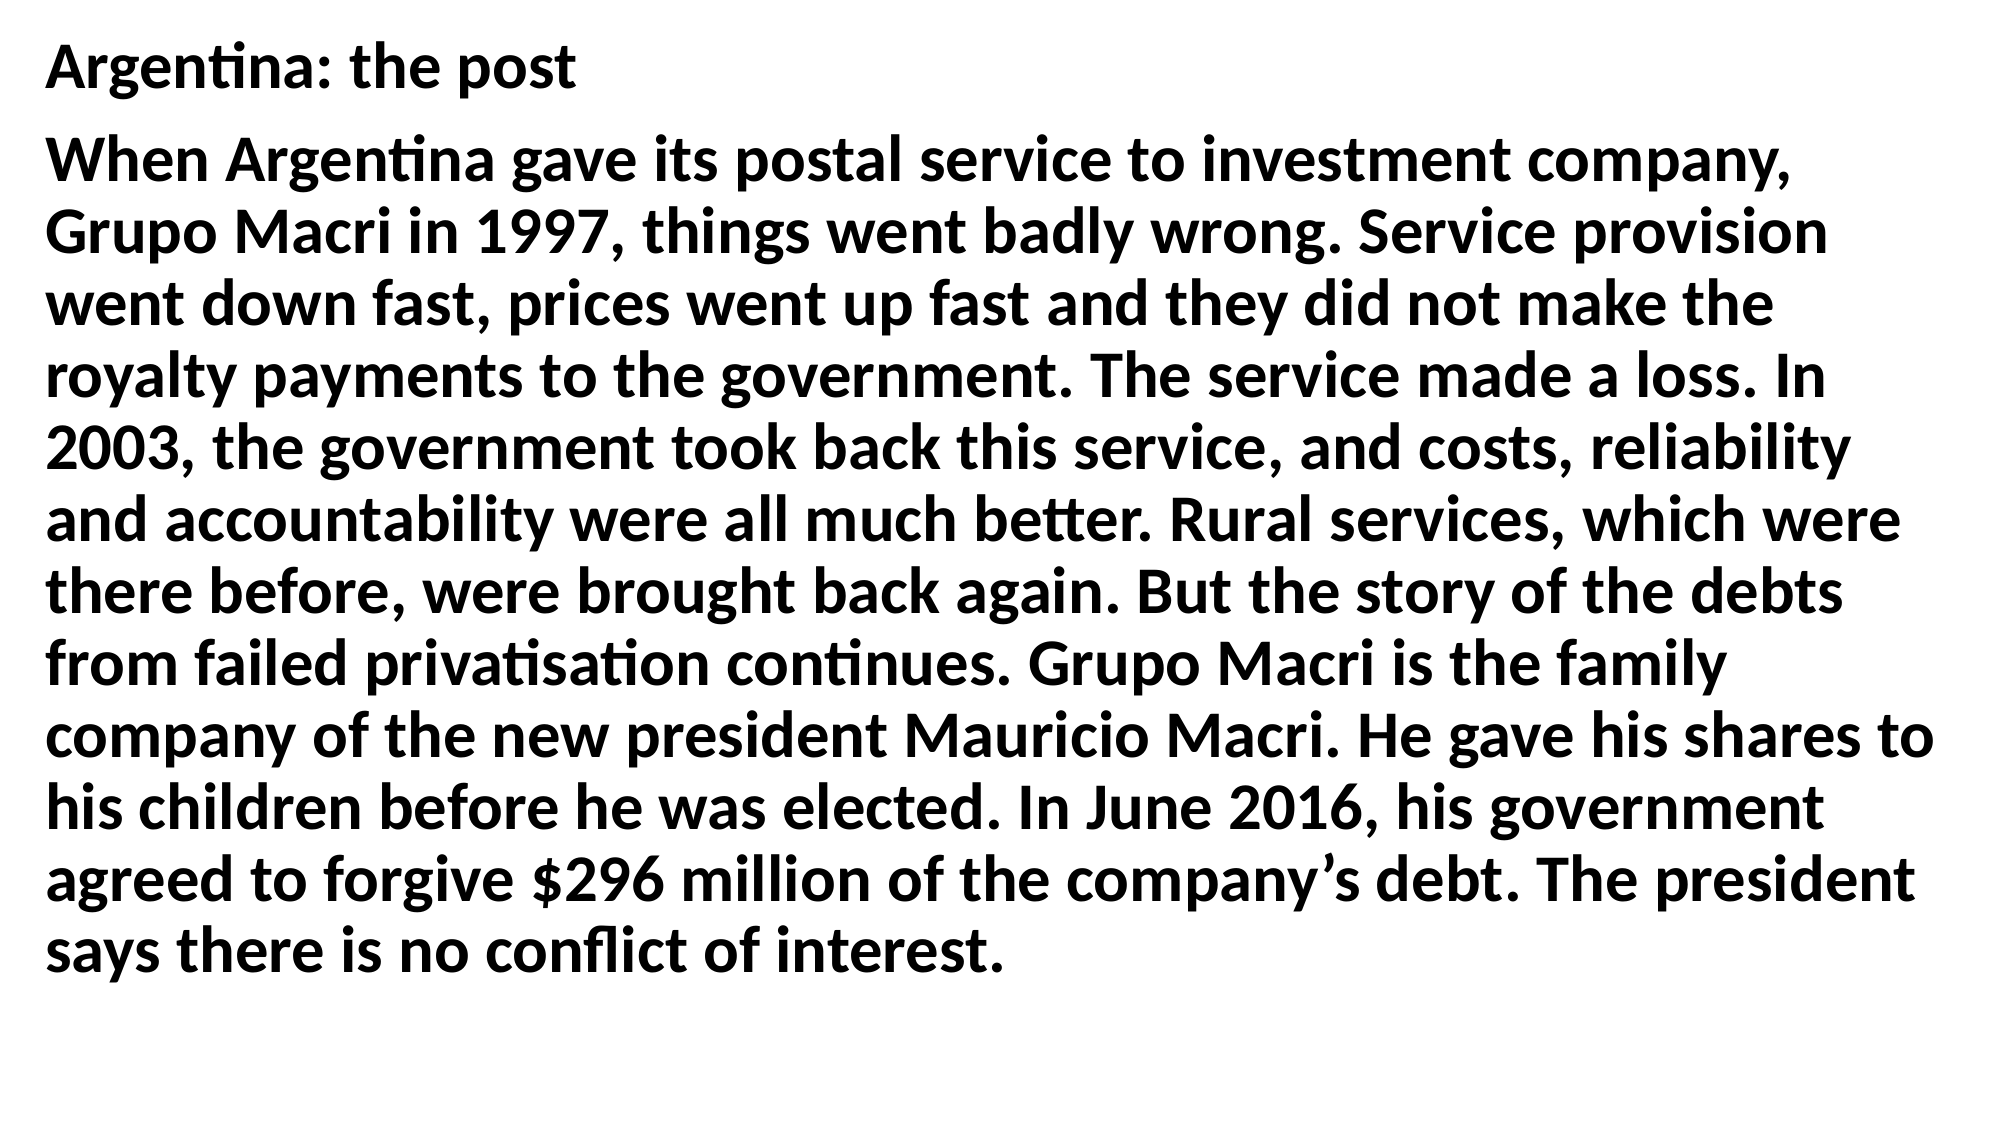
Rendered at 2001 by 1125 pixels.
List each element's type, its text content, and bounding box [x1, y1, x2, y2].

list Argentina: the post When Argentina gave its postal service to investment company, Grupo Macri in 1997, things went badly wrong. Service provision went down fast, prices went up fast and they did not make the royalty payments to the government. The service made a loss. In 2003, the government took back this service, and costs, reliability and accountability were all much better. Rural services, which were there before, were brought back again. But the story of the debts from failed privatisation continues. Grupo Macri is the family company of the new president Mauricio Macri. He gave his shares to his children before he was elected. In June 2016, his government agreed to forgive $296 million of the company’s debt. The president says there is no conflict of interest. [30, 23, 1971, 1092]
